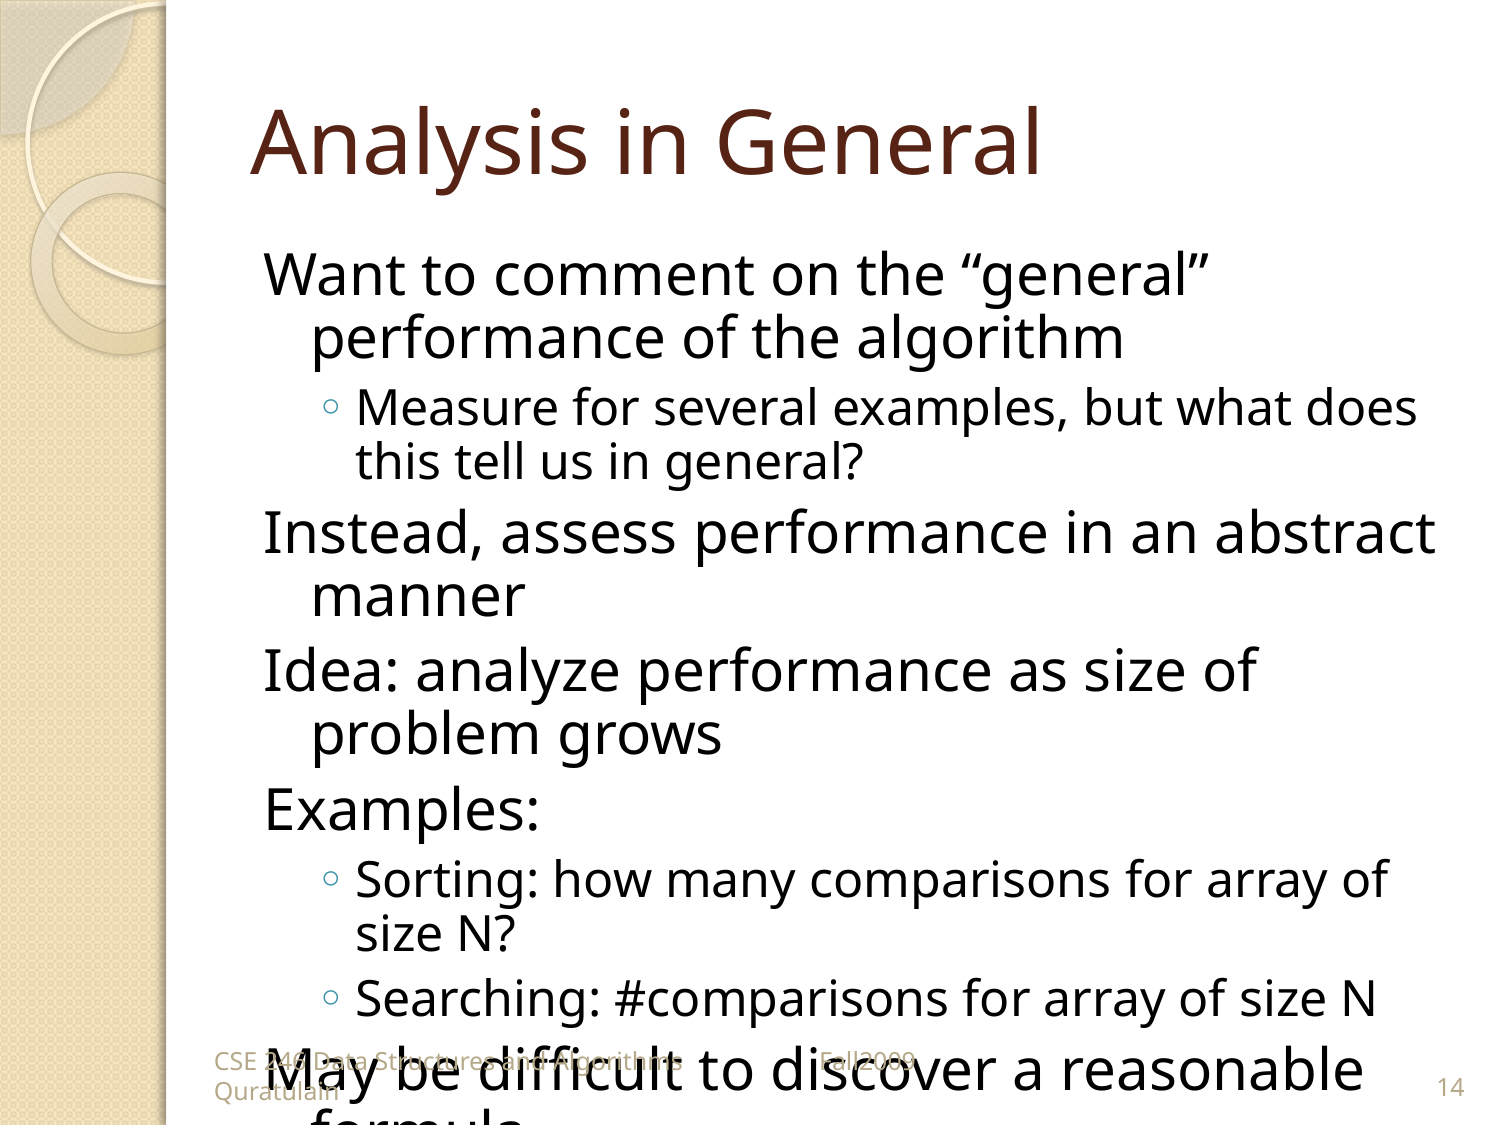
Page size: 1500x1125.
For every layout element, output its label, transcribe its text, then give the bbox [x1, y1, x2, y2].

list Want to comment on the “general” performance of the algorithm Measure for several examples, but what does this tell us in general? Instead, assess performance in an abstract manner Idea: analyze performance as size of problem grows Examples: Sorting: how many comparisons for array of size N? Searching: #comparisons for array of size N May be difficult to discover a reasonable formula [235, 237, 1466, 1025]
slide_number 14 [1413, 1034, 1488, 1113]
footer CSE 246 Data Structures and Algorithms Fall2009 Quratulain [199, 1034, 1413, 1113]
title Analysis in General [235, 45, 1466, 233]
